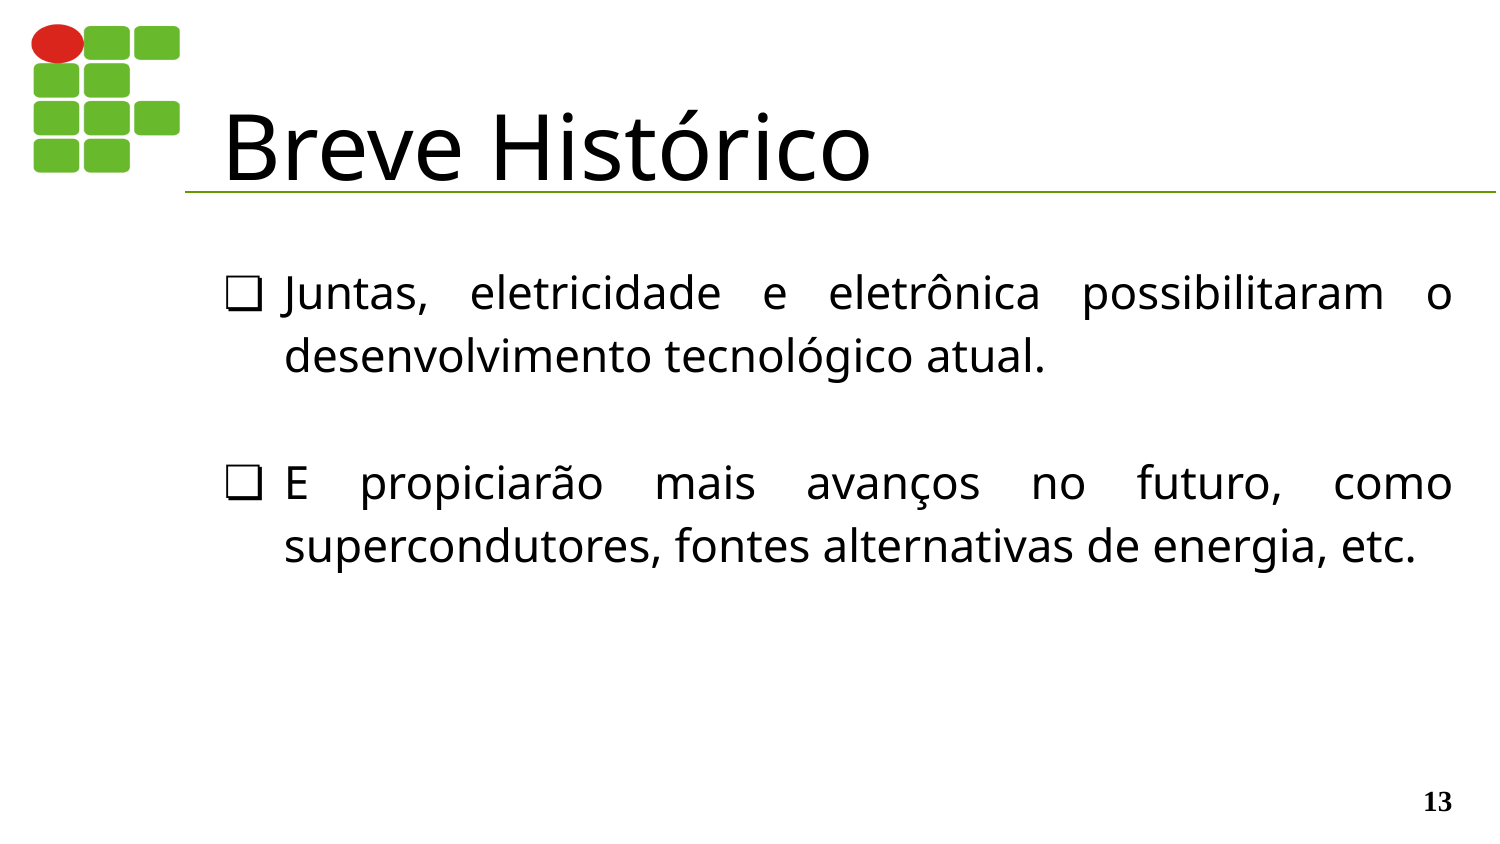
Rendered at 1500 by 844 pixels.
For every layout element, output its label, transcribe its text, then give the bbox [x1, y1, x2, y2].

list Juntas, eletricidade e eletrônica possibilitaram o desenvolvimento tecnológico atual. E propiciarão mais avanços no futuro, como supercondutores, fontes alternativas de energia, etc. [193, 248, 1469, 603]
title Breve Histórico [206, 26, 1468, 207]
picture [29, 23, 182, 174]
text_box ‹#› [1155, 768, 1468, 825]
